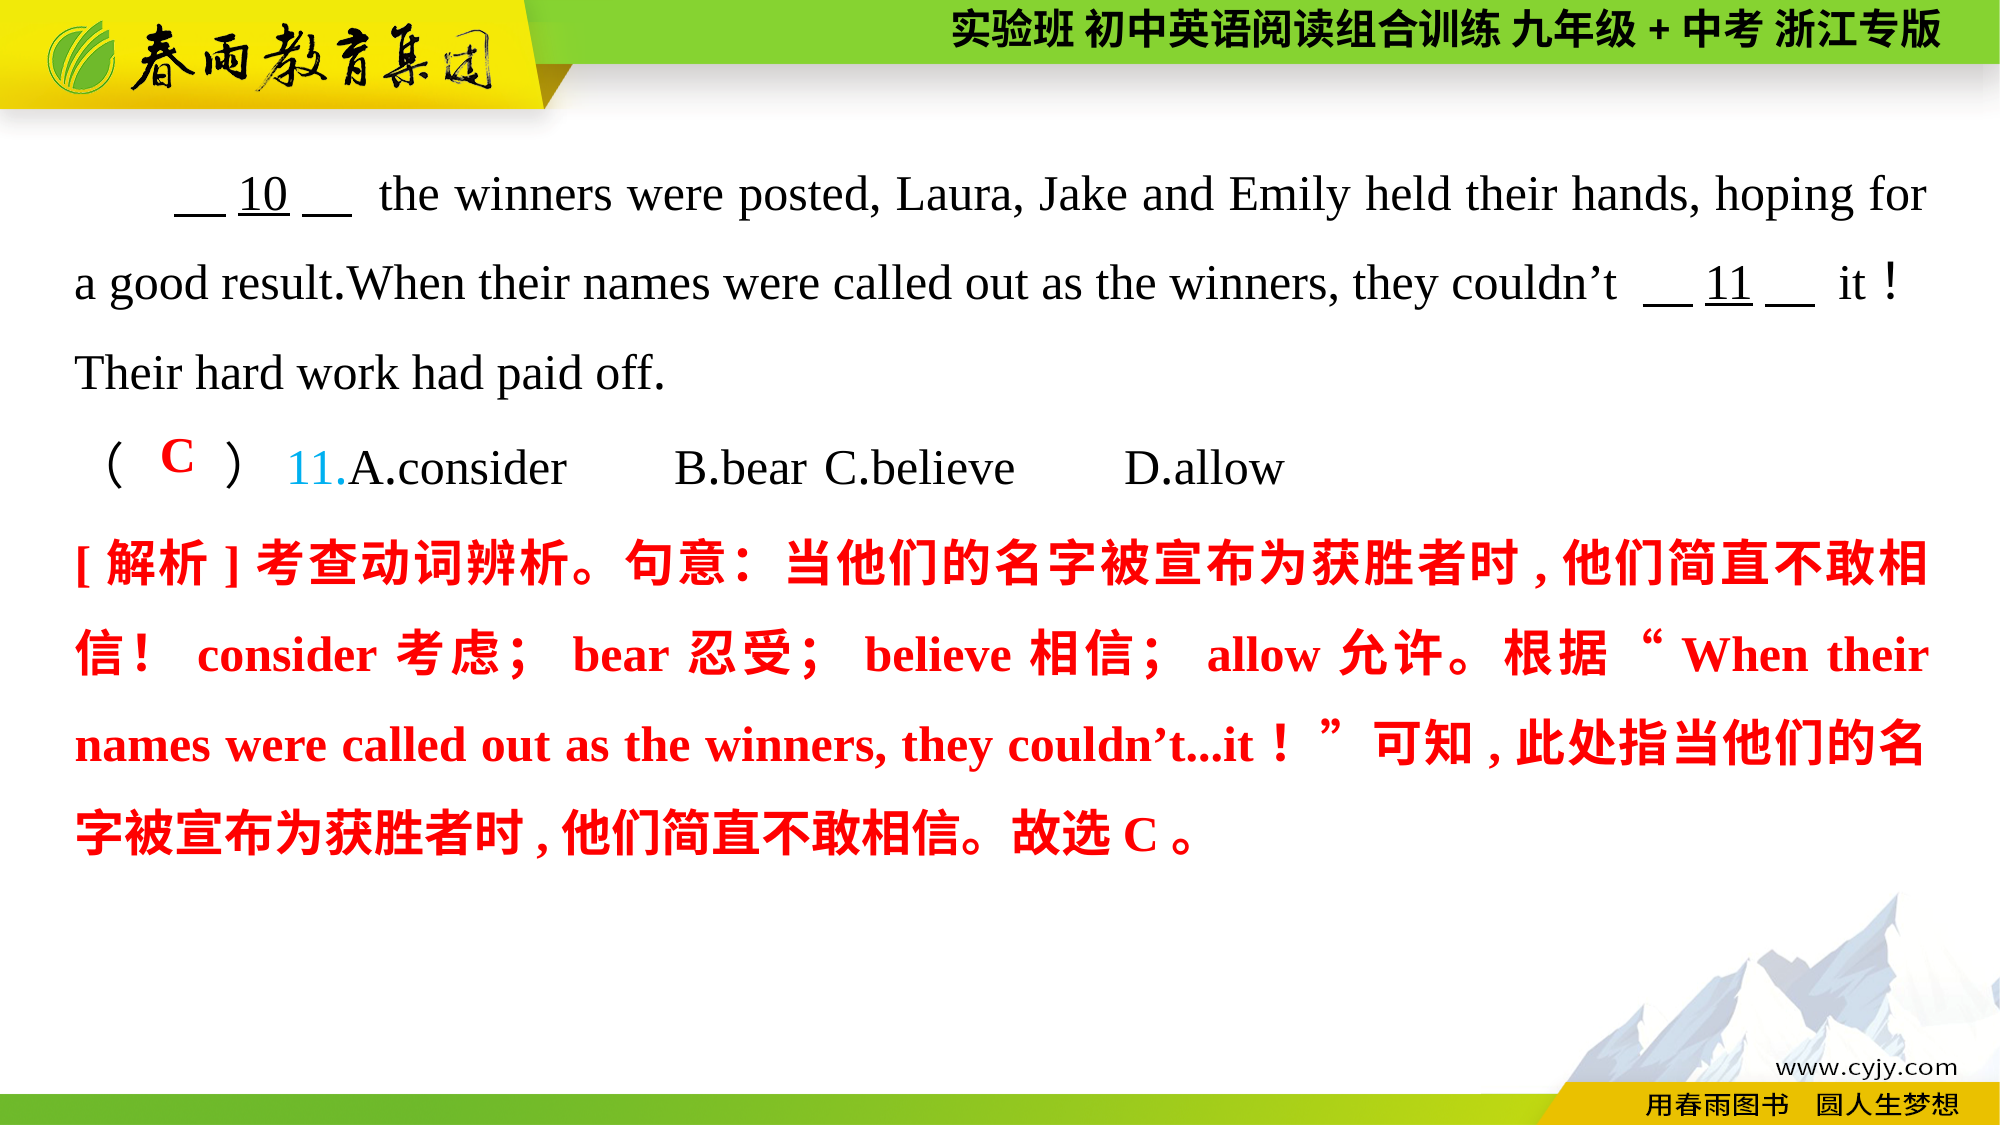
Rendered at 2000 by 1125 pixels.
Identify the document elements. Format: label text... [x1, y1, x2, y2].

text_box （ ）11.A.consider B.bear C.believe D.allow [59, 397, 1944, 493]
text_box C [144, 415, 211, 491]
picture [0, 0, 2000, 1125]
list 10 the winners were posted, Laura, Jake and Emily held their hands, hoping for a good result.When their names were called out as the winners, they couldn’t 11 it！ Their hard work had paid off. [59, 122, 1944, 397]
text_box [解析]考查动词辨析。句意：当他们的名字被宣布为获胜者时,他们简直不敢相信！consider考虑；bear忍受；believe相信；allow允许。根据“When their names were called out as the winners, they couldn’t...it！”可知,此处指当他们的名字被宣布为获胜者时,他们简直不敢相信。故选C。 [59, 493, 1944, 869]
